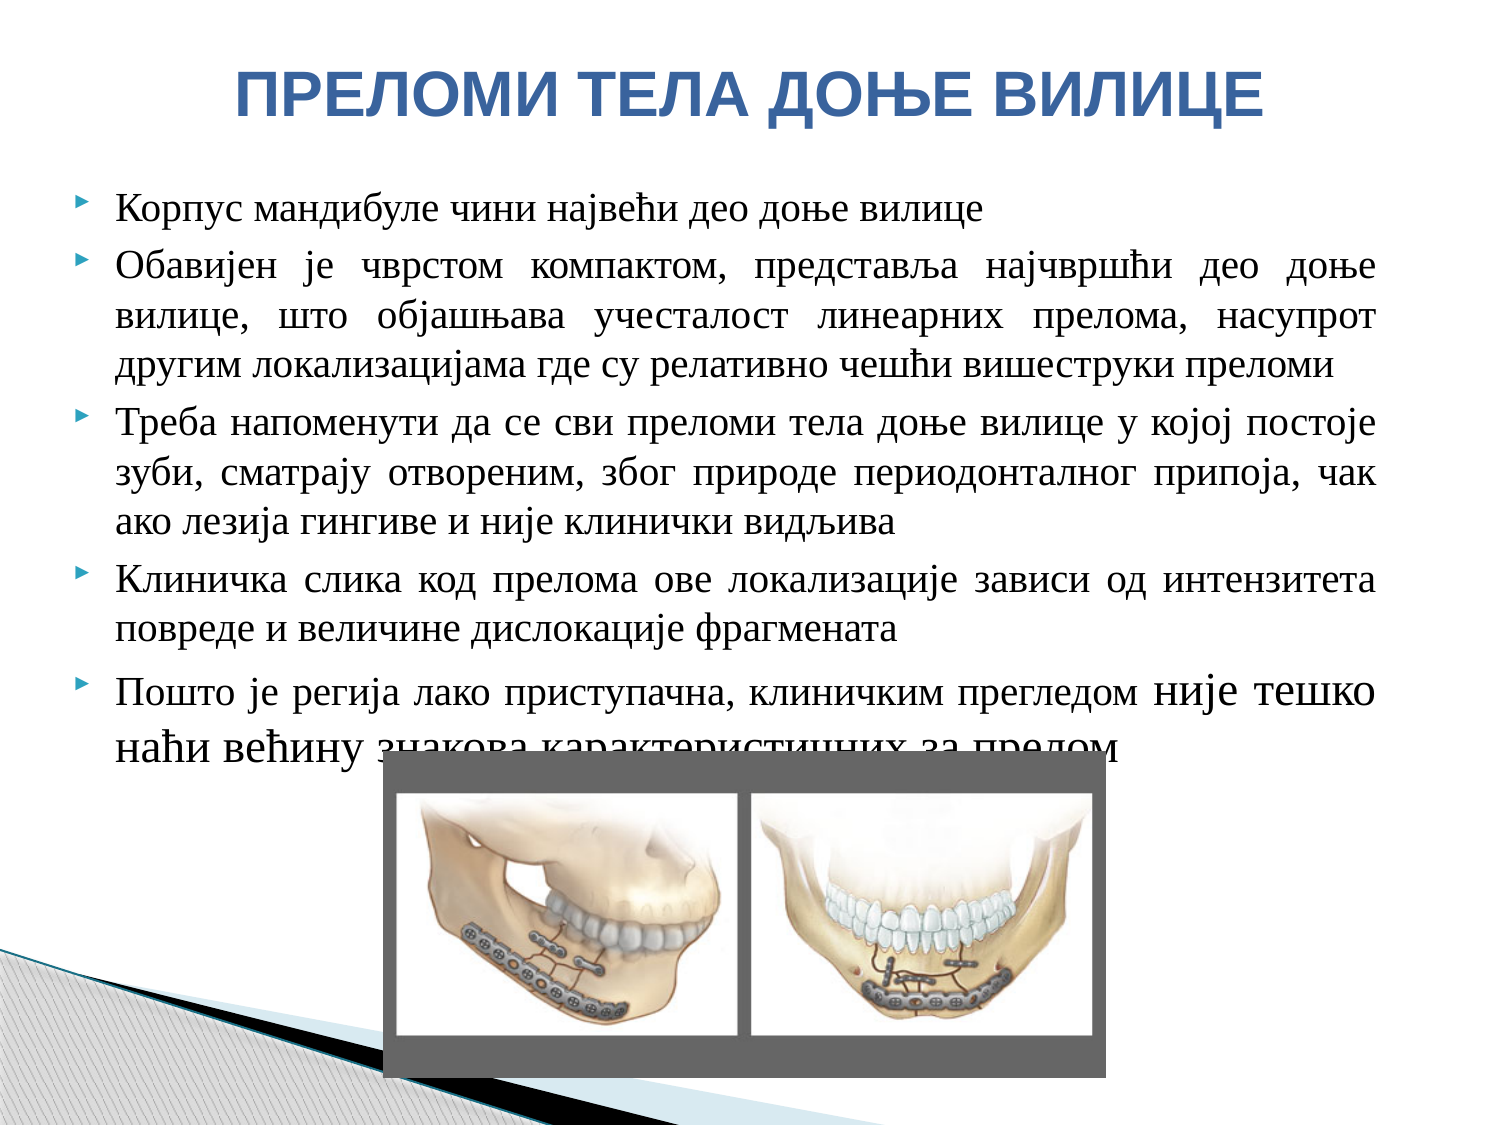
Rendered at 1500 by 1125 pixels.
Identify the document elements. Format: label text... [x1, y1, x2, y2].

picture [383, 751, 1107, 1079]
list Корпус мандибуле чини највећи део доње вилице Обавијен је чврстом компактом, представља најчвршћи део доње вилице, што објашњава учесталост линеарних прелома, насупрот другим локализацијама где су релативно чешћи вишеструки преломи Треба напоменути да се сви преломи тела доње вилице у којој постоје зуби, сматрају отвореним, због природе периодонталног припоја, чак ако лезија гингиве и није клинички видљива Клиничка слика код прелома ове локализације зависи од интензитета повреде и величине дислокације фрагмената Пошто је регија лако приступачна, клиничким прегледом није тешко наћи већину знакова карактеристичних за прелом [41, 172, 1392, 786]
title ПРЕЛОМИ ТЕЛА ДОЊЕ ВИЛИЦЕ [0, 45, 1500, 138]
